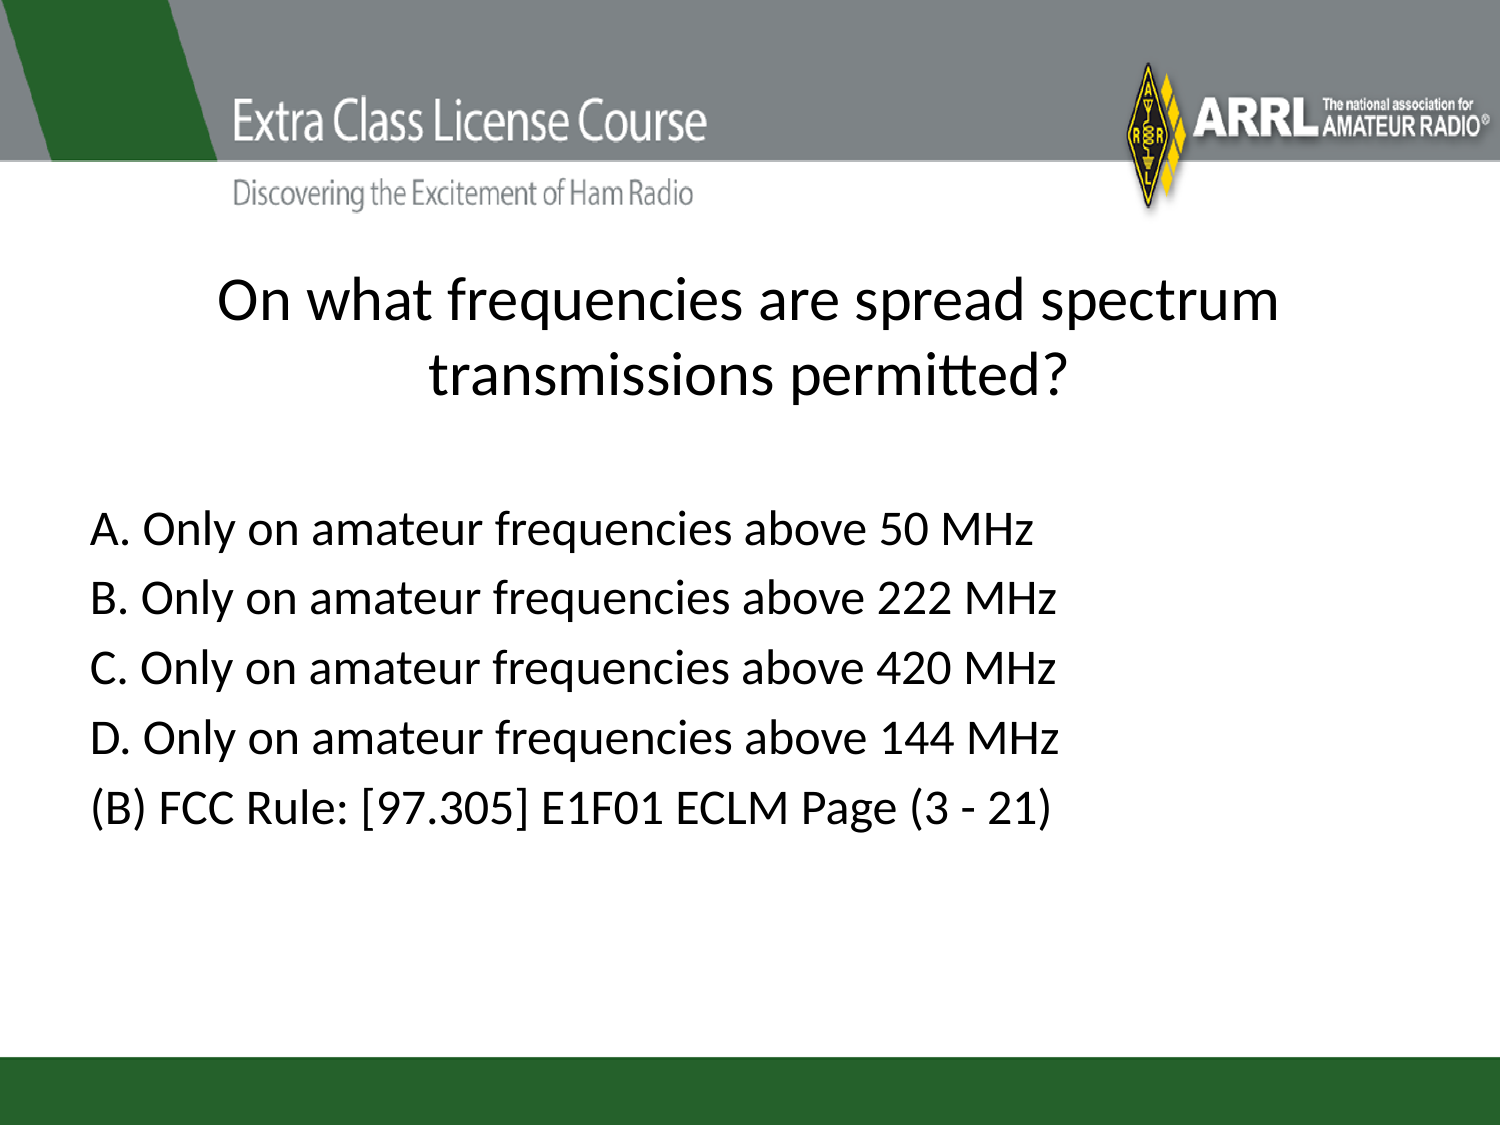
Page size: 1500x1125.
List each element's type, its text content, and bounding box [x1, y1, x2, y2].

title On what frequencies are spread spectrum transmissions permitted? [75, 250, 1425, 437]
picture [0, 0, 1500, 1125]
list A. Only on amateur frequencies above 50 MHz B. Only on amateur frequencies above 222 MHz C. Only on amateur frequencies above 420 MHz D. Only on amateur frequencies above 144 MHz (B) FCC Rule: [97.305] E1F01 ECLM Page (3 - 21) [75, 487, 1425, 1005]
